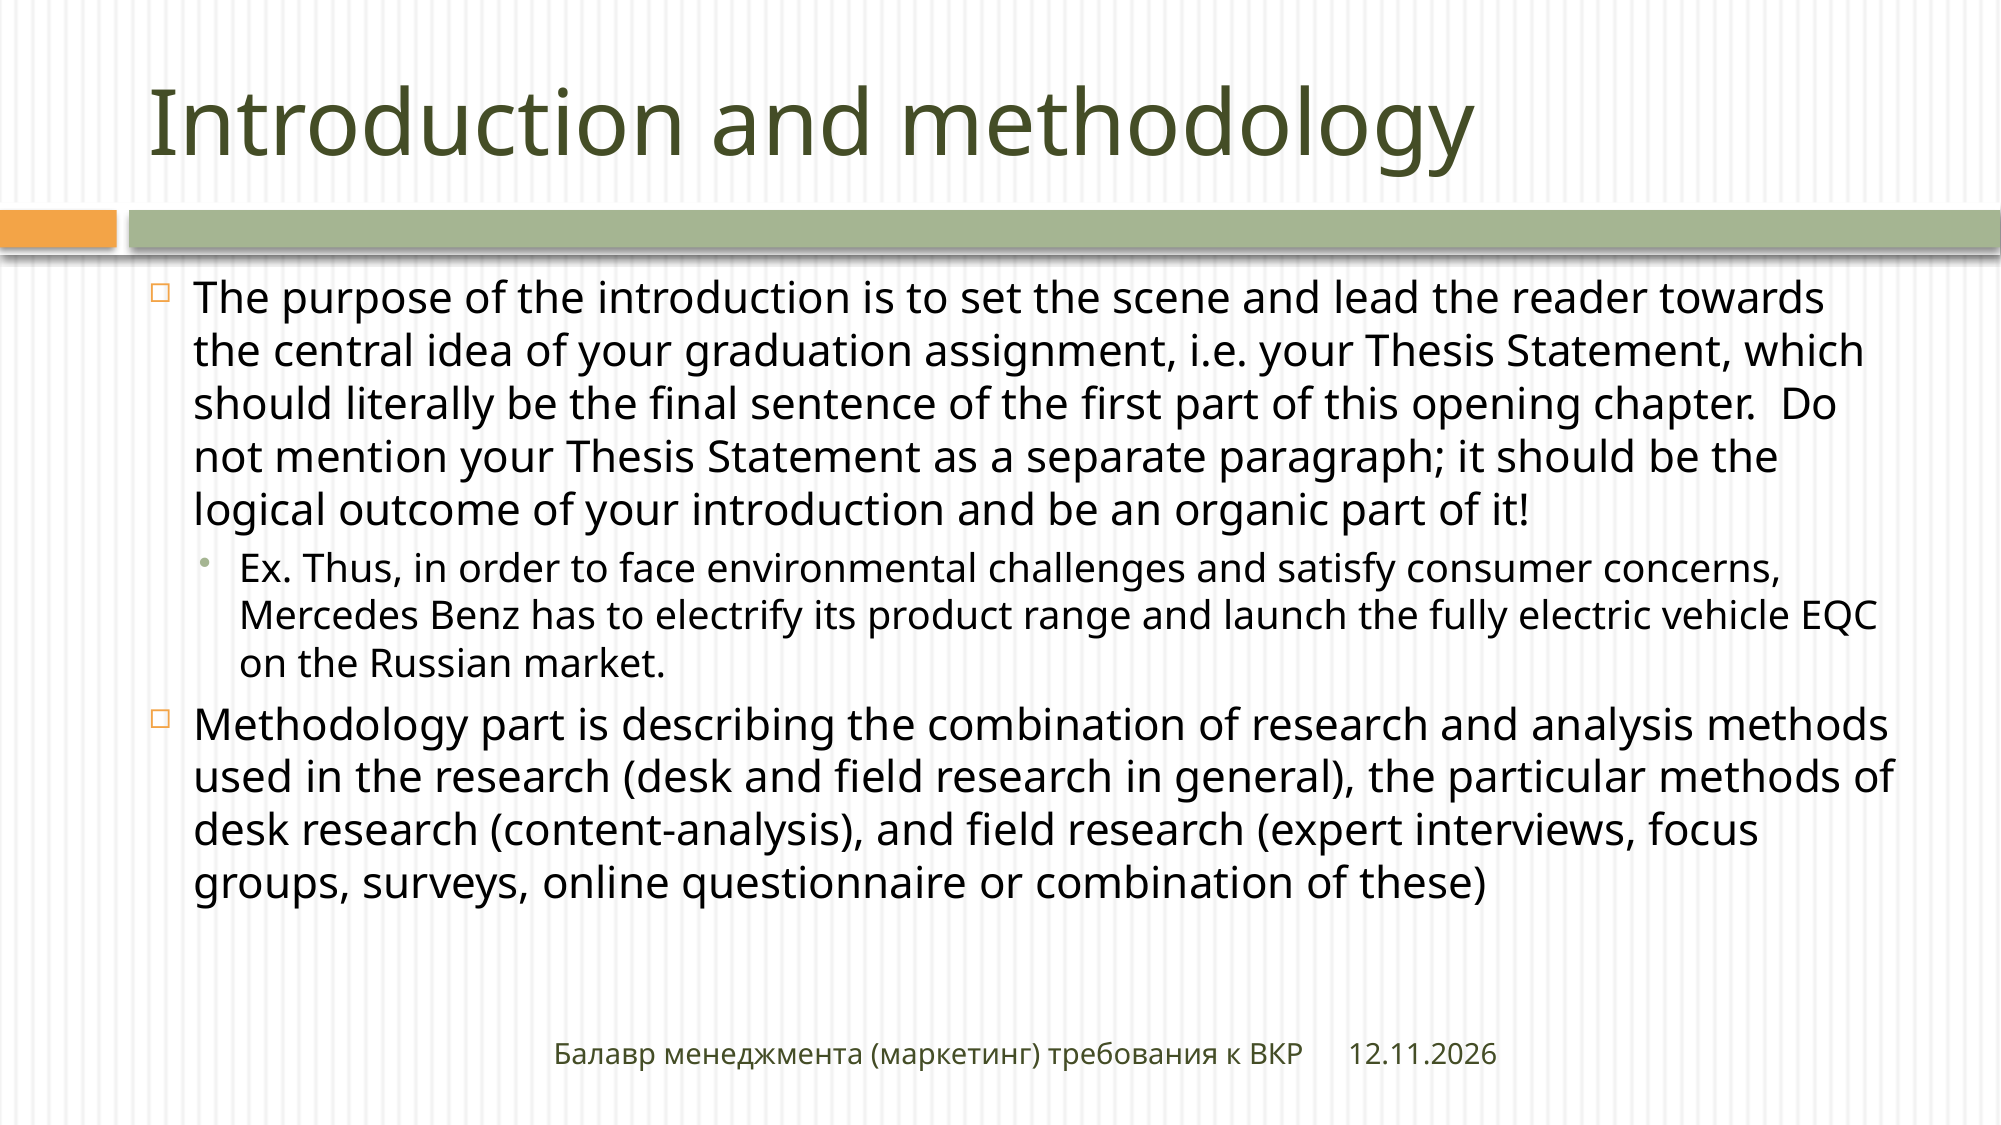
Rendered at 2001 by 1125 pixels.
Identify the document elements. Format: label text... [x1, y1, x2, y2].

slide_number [1333, 1025, 1917, 1085]
footer Балавр менеджмента (маркетинг) требования к ВКР [133, 1024, 1319, 1085]
title Introduction and methodology [133, 37, 1918, 200]
list The purpose of the introduction is to set the scene and lead the reader towards the central idea of your graduation assignment, i.e. your Thesis Statement, which should literally be the final sentence of the first part of this opening chapter. Do not mention your Thesis Statement as a separate paragraph; it should be the logical outcome of your introduction and be an organic part of it! Ex. Thus, in order to face environmental challenges and satisfy consumer concerns, Mercedes Benz has to electrify its product range and launch the fully electric vehicle EQC on the Russian market. Methodology part is describing the combination of research and analysis methods used in the research (desk and field research in general), the particular methods of desk research (content-analysis), and field research (expert interviews, focus groups, surveys, online questionnaire or combination of these) [133, 262, 1918, 1000]
